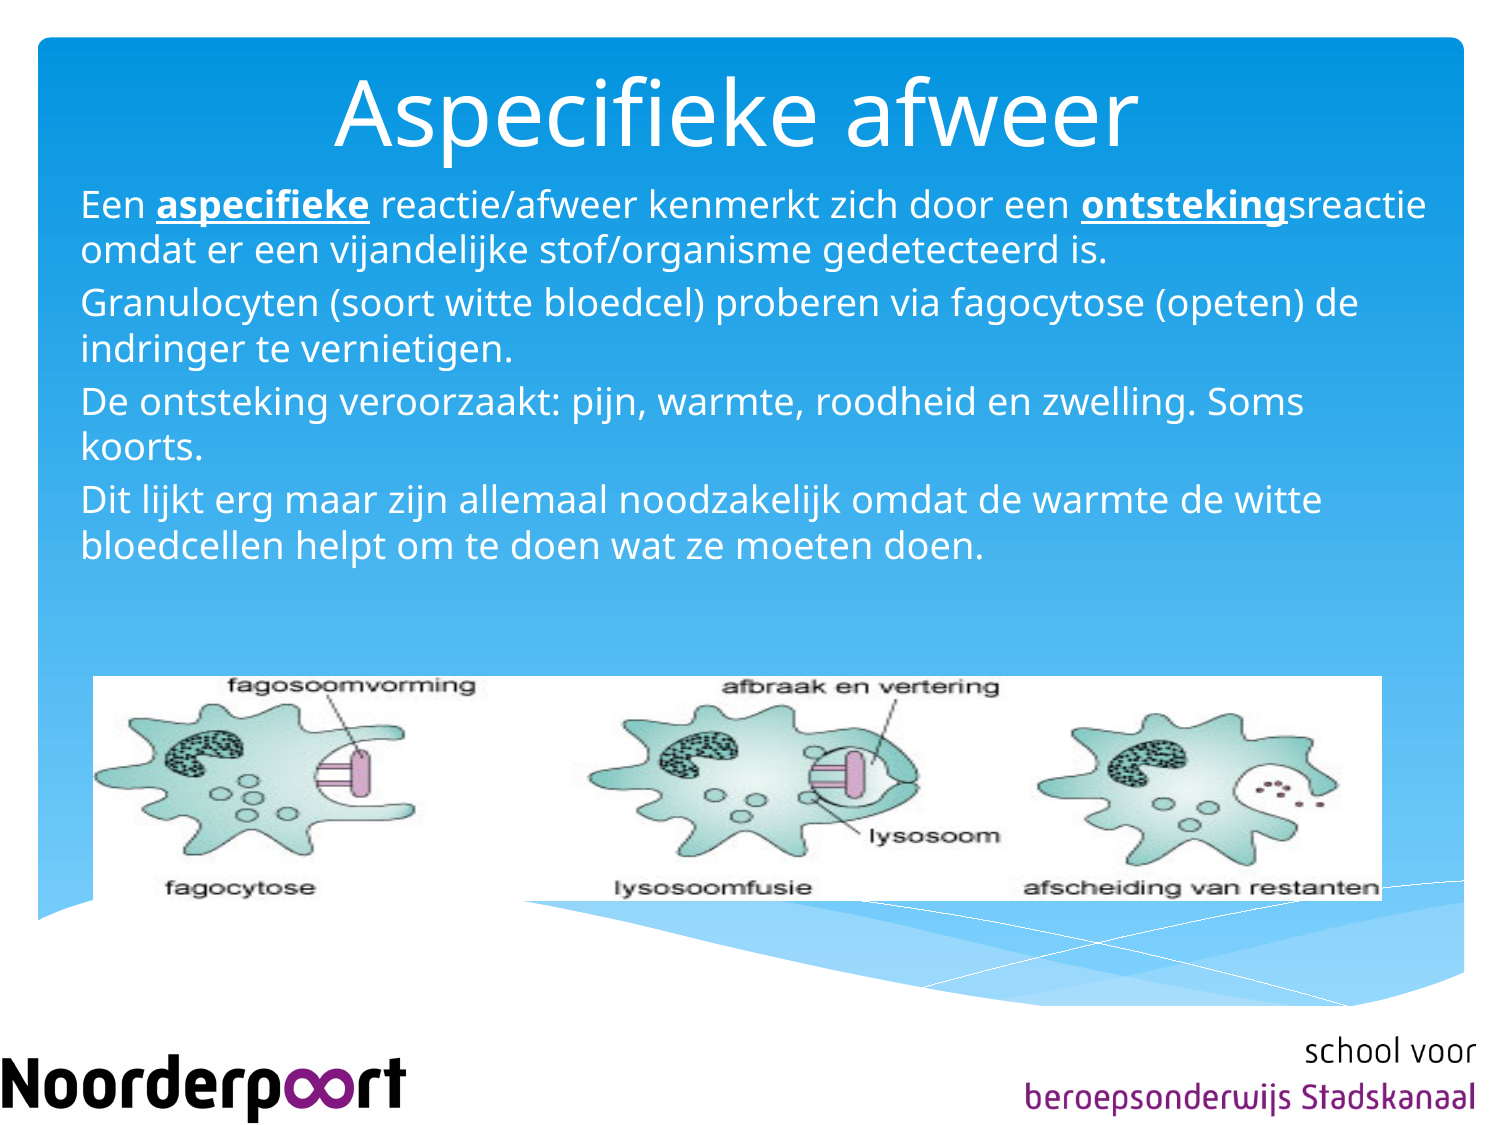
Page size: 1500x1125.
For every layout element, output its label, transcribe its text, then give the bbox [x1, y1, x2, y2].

title Aspecifieke afweer [100, 30, 1376, 172]
picture [997, 1006, 1500, 1125]
picture [0, 1051, 408, 1125]
picture [93, 675, 1382, 902]
subtitle Een aspecifieke reactie/afweer kenmerkt zich door een ontstekingsreactie omdat er een vijandelijke stof/organisme gedetecteerd is. Granulocyten (soort witte bloedcel) proberen via fagocytose (opeten) de indringer te vernietigen. De ontsteking veroorzaakt: pijn, warmte, roodheid en zwelling. Soms koorts. Dit lijkt erg maar zijn allemaal noodzakelijk omdat de warmte de witte bloedcellen helpt om te doen wat ze moeten doen. [64, 172, 1447, 622]
